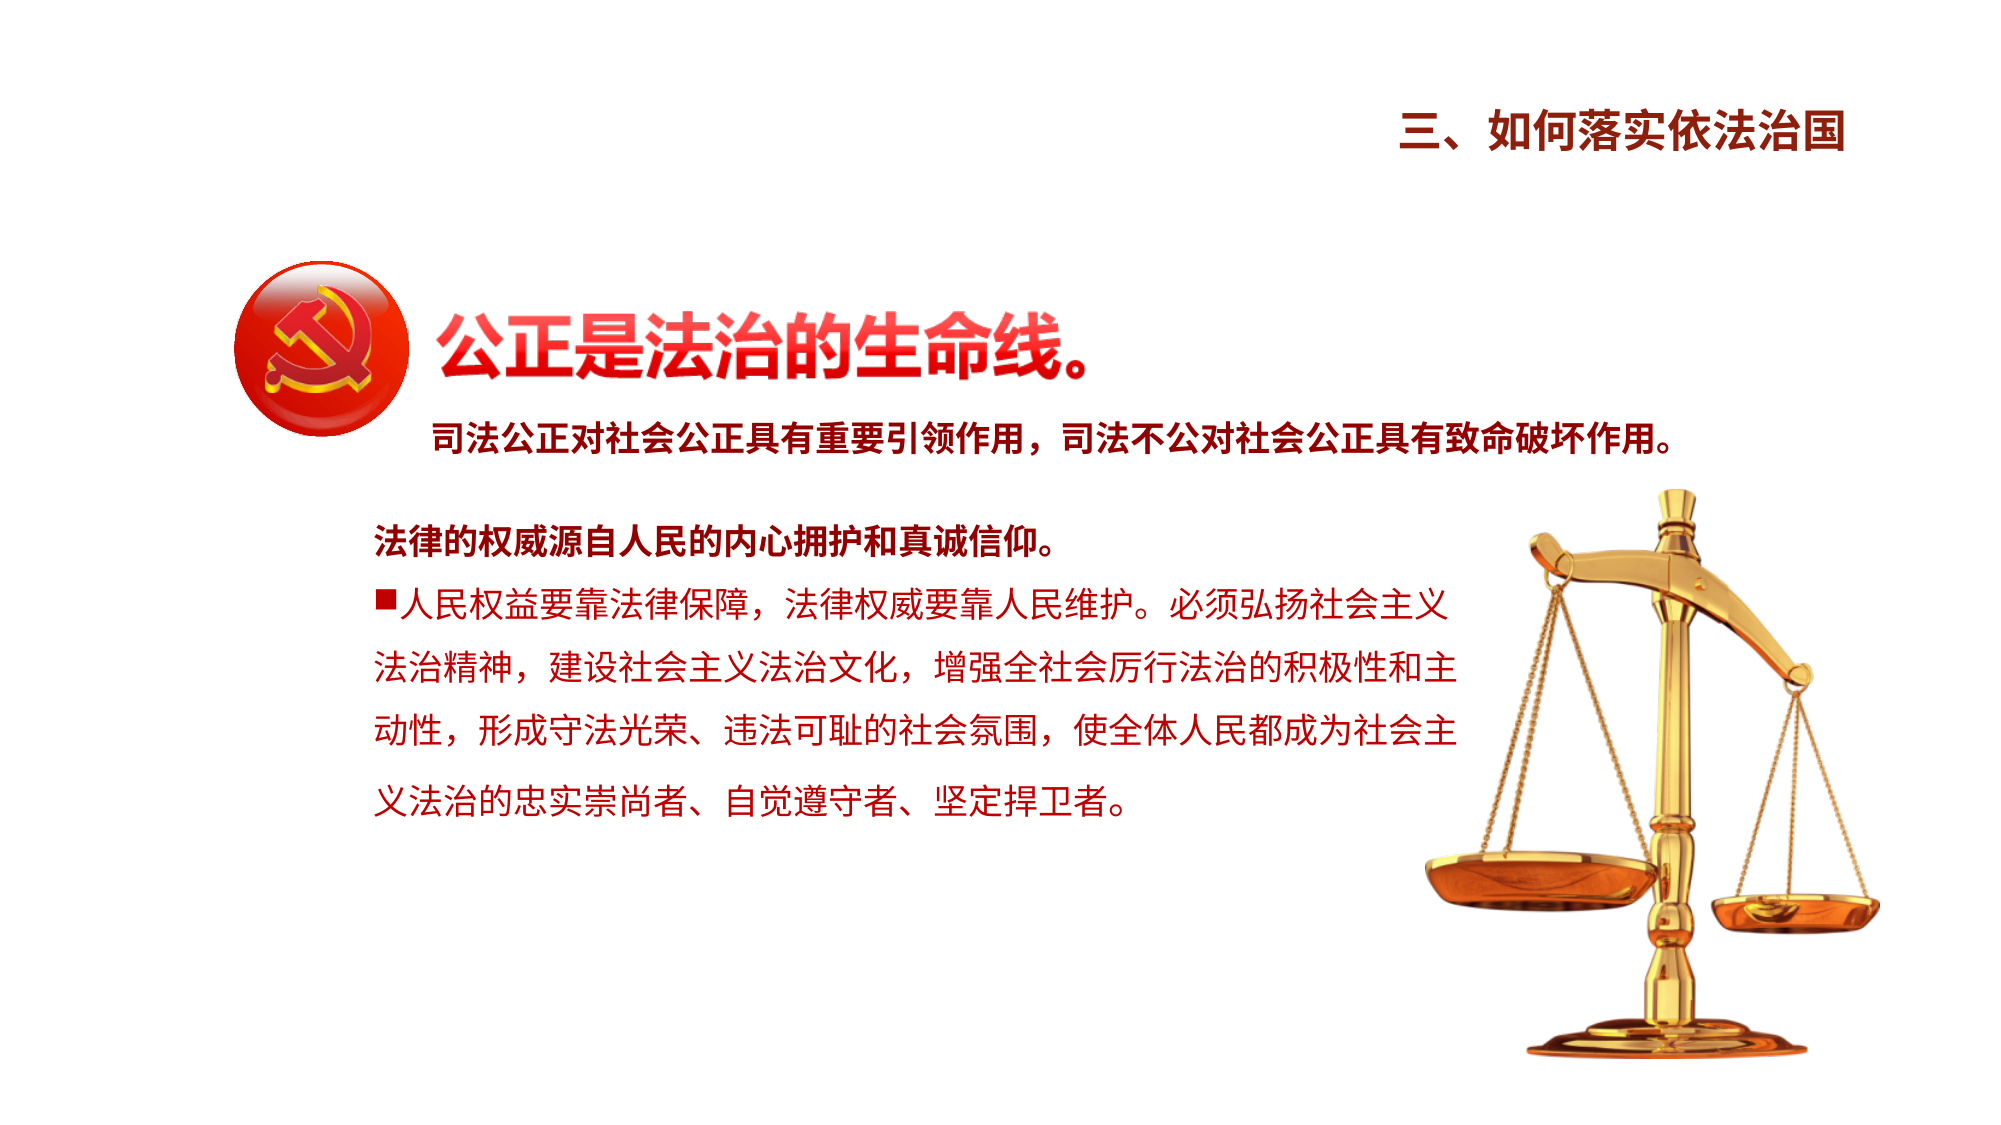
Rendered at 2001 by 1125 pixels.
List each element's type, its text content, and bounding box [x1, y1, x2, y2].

picture [392, 280, 1284, 399]
picture [1425, 489, 1880, 1059]
text_box 司法公正对社会公正具有重要引领作用，司法不公对社会公正具有致命破坏作用。 [415, 388, 1721, 466]
text_box 三、如何落实依法治国 [1351, 94, 1894, 164]
text_box 法律的权威源自人民的内心拥护和真诚信仰。 人民权益要靠法律保障，法律权威要靠人民维护。必须弘扬社会主义法治精神，建设社会主义法治文化，增强全社会厉行法治的积极性和主动性，形成守法光荣、违法可耻的社会氛围，使全体人民都成为社会主义法治的忠实崇尚者、自觉遵守者、坚定捍卫者。 [358, 491, 1425, 830]
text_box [234, 261, 409, 437]
